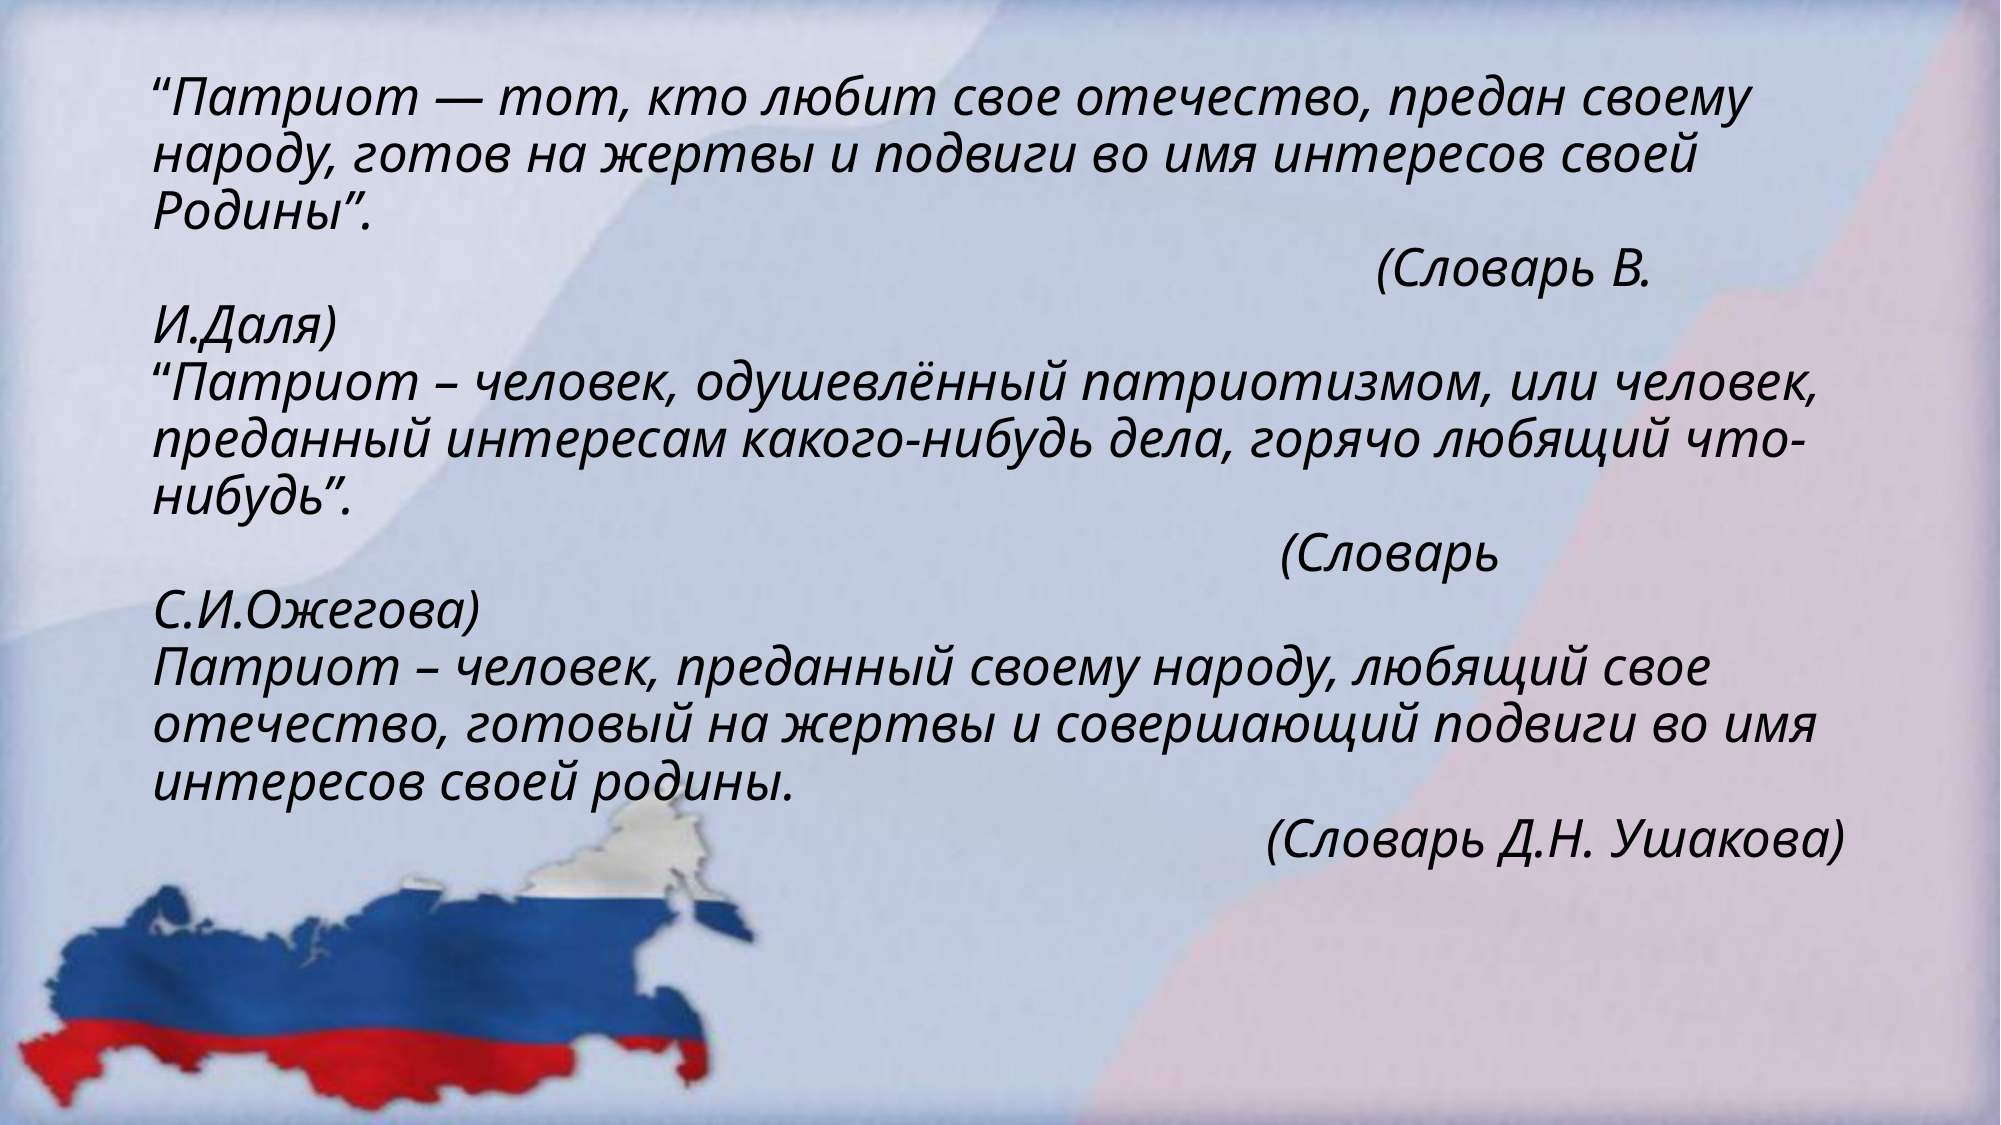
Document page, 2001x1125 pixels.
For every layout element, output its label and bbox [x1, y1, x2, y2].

list [0, 0, 2000, 1125]
